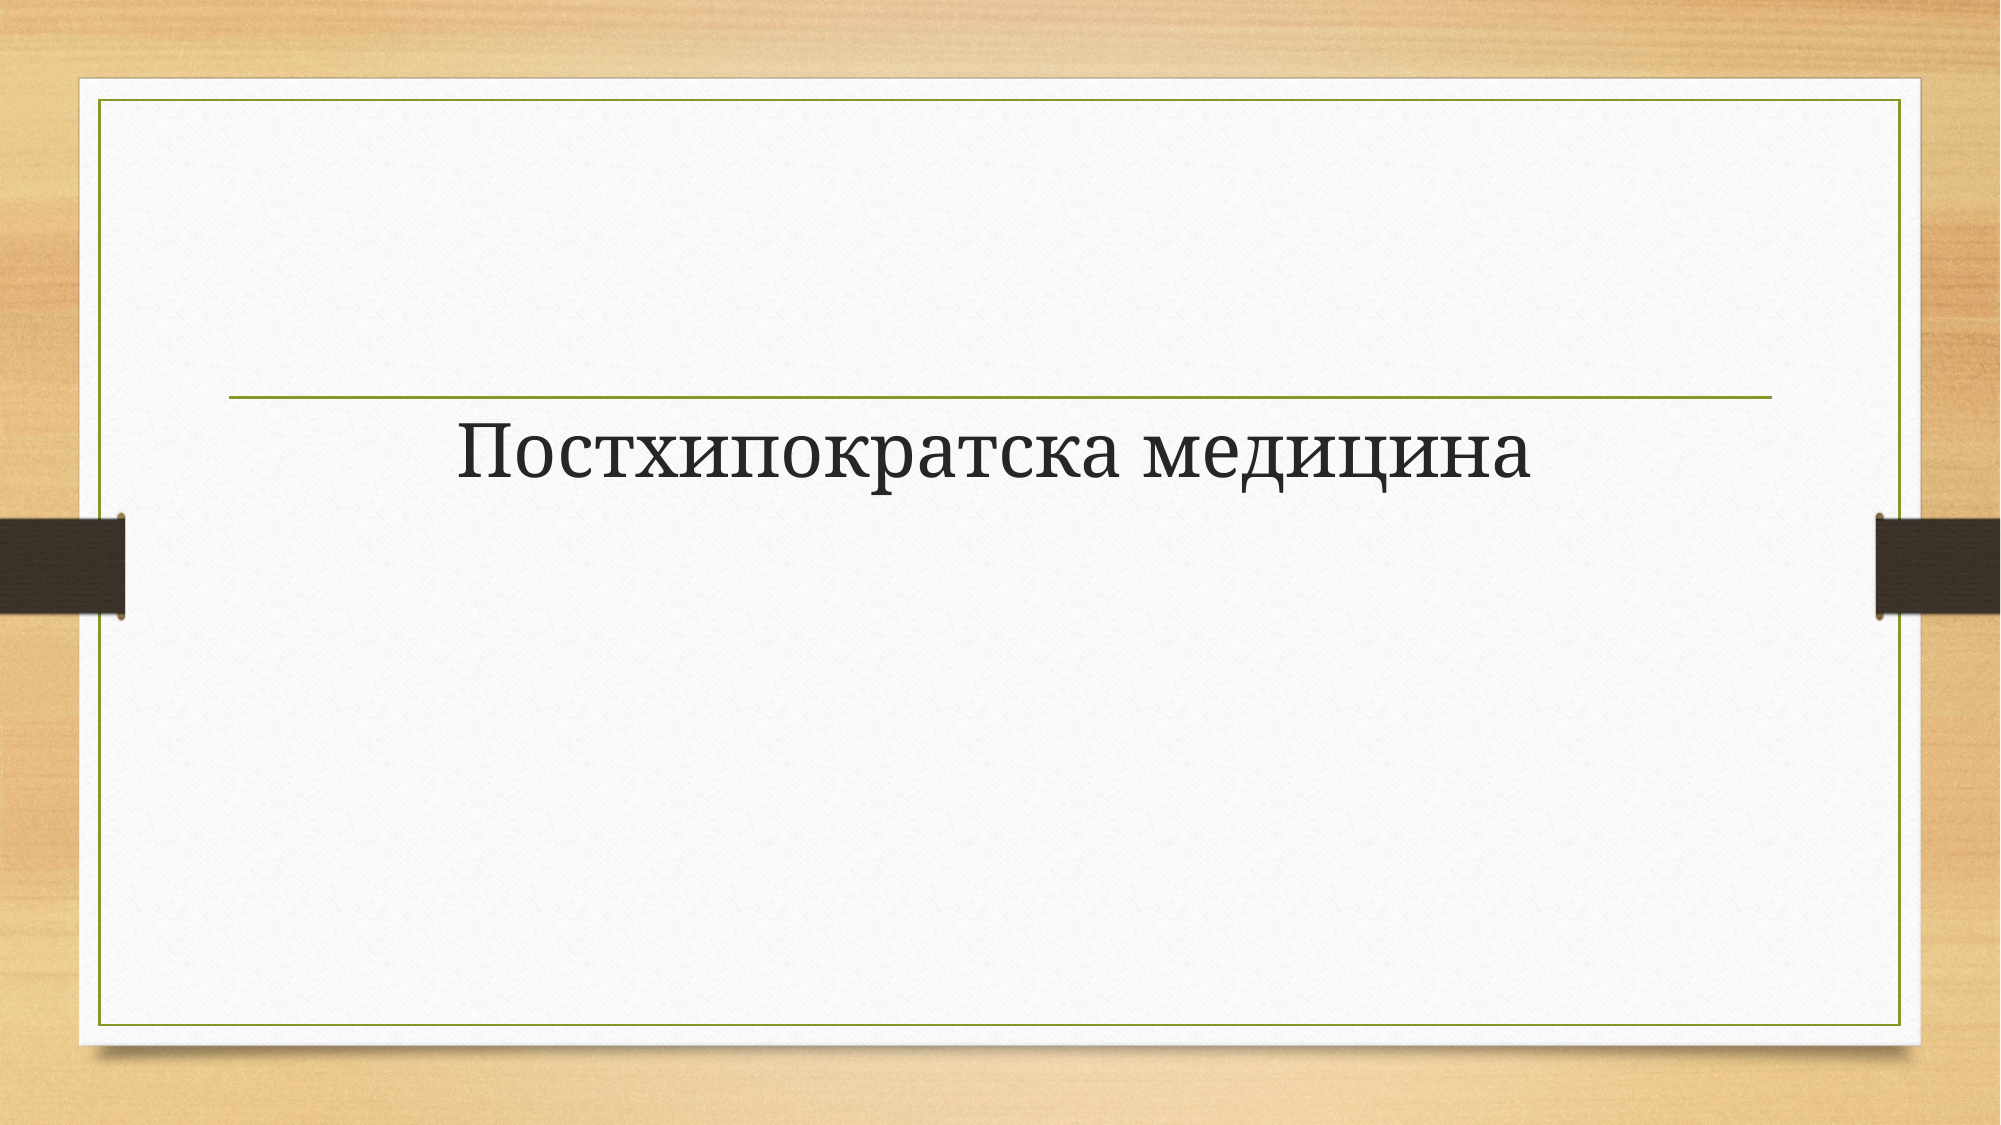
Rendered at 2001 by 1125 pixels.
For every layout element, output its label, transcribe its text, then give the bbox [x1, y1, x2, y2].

title Постхипократска медицина [233, 394, 1757, 592]
picture [0, 0, 2001, 1125]
